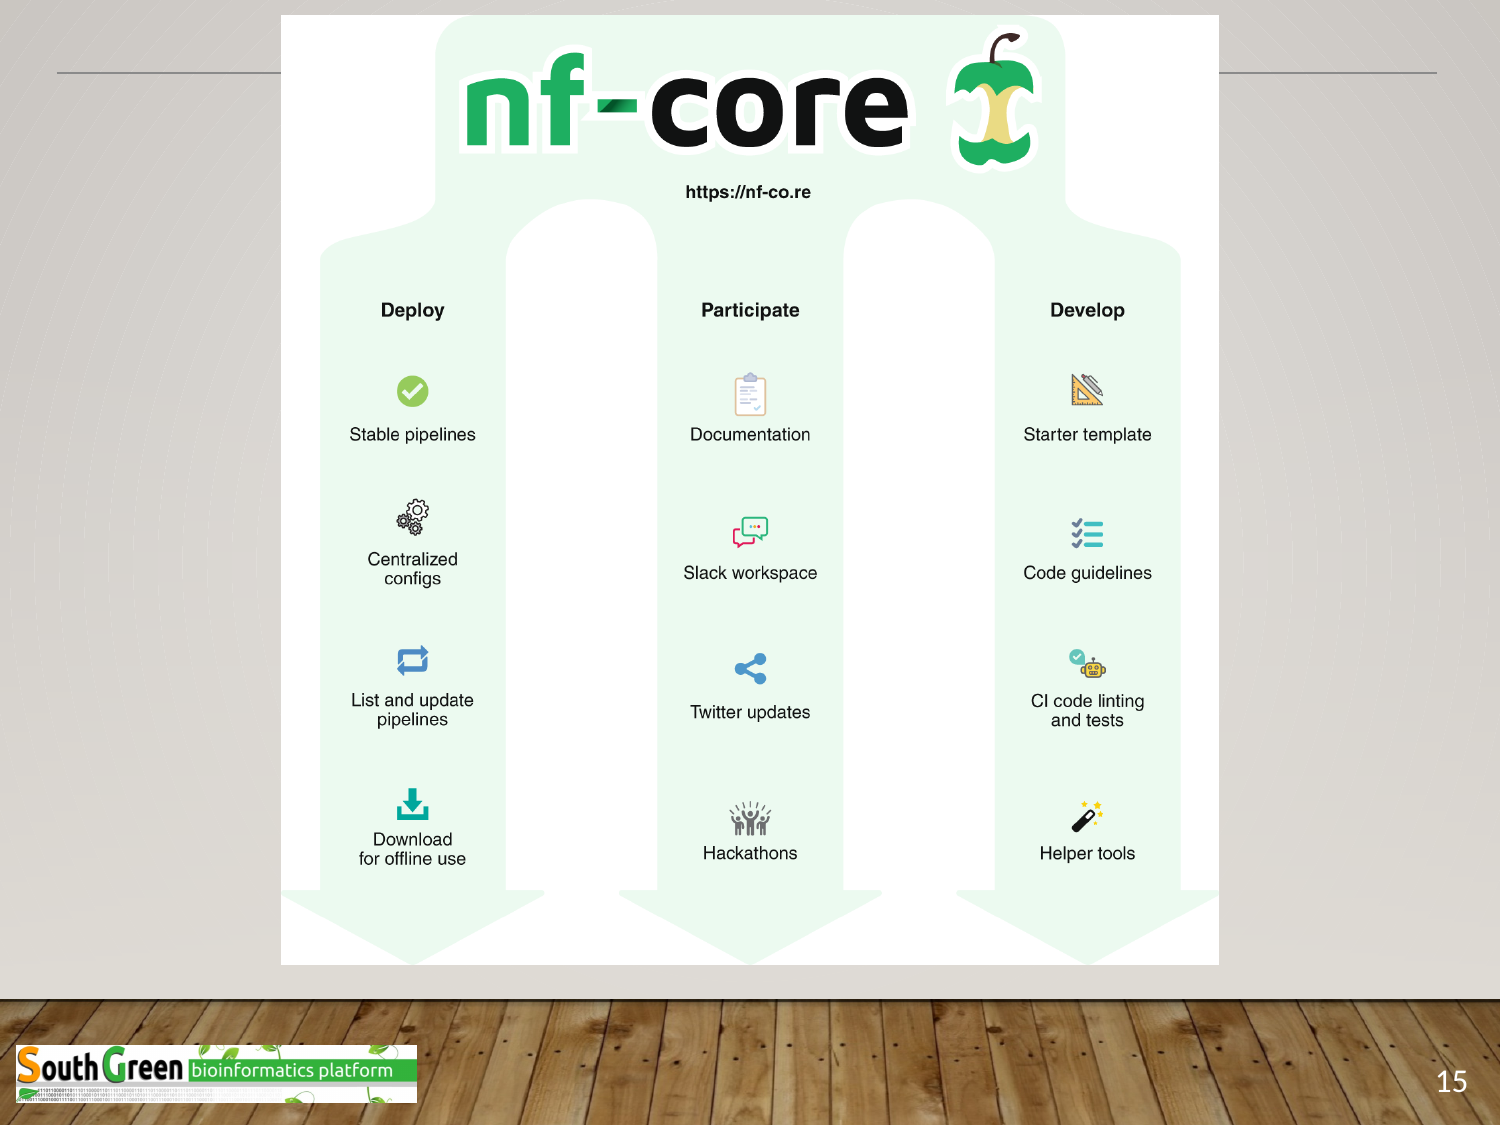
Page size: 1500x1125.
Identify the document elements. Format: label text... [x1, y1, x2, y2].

picture [0, 999, 1500, 1125]
slide_number 15 [1369, 1051, 1484, 1105]
picture [281, 14, 1219, 965]
